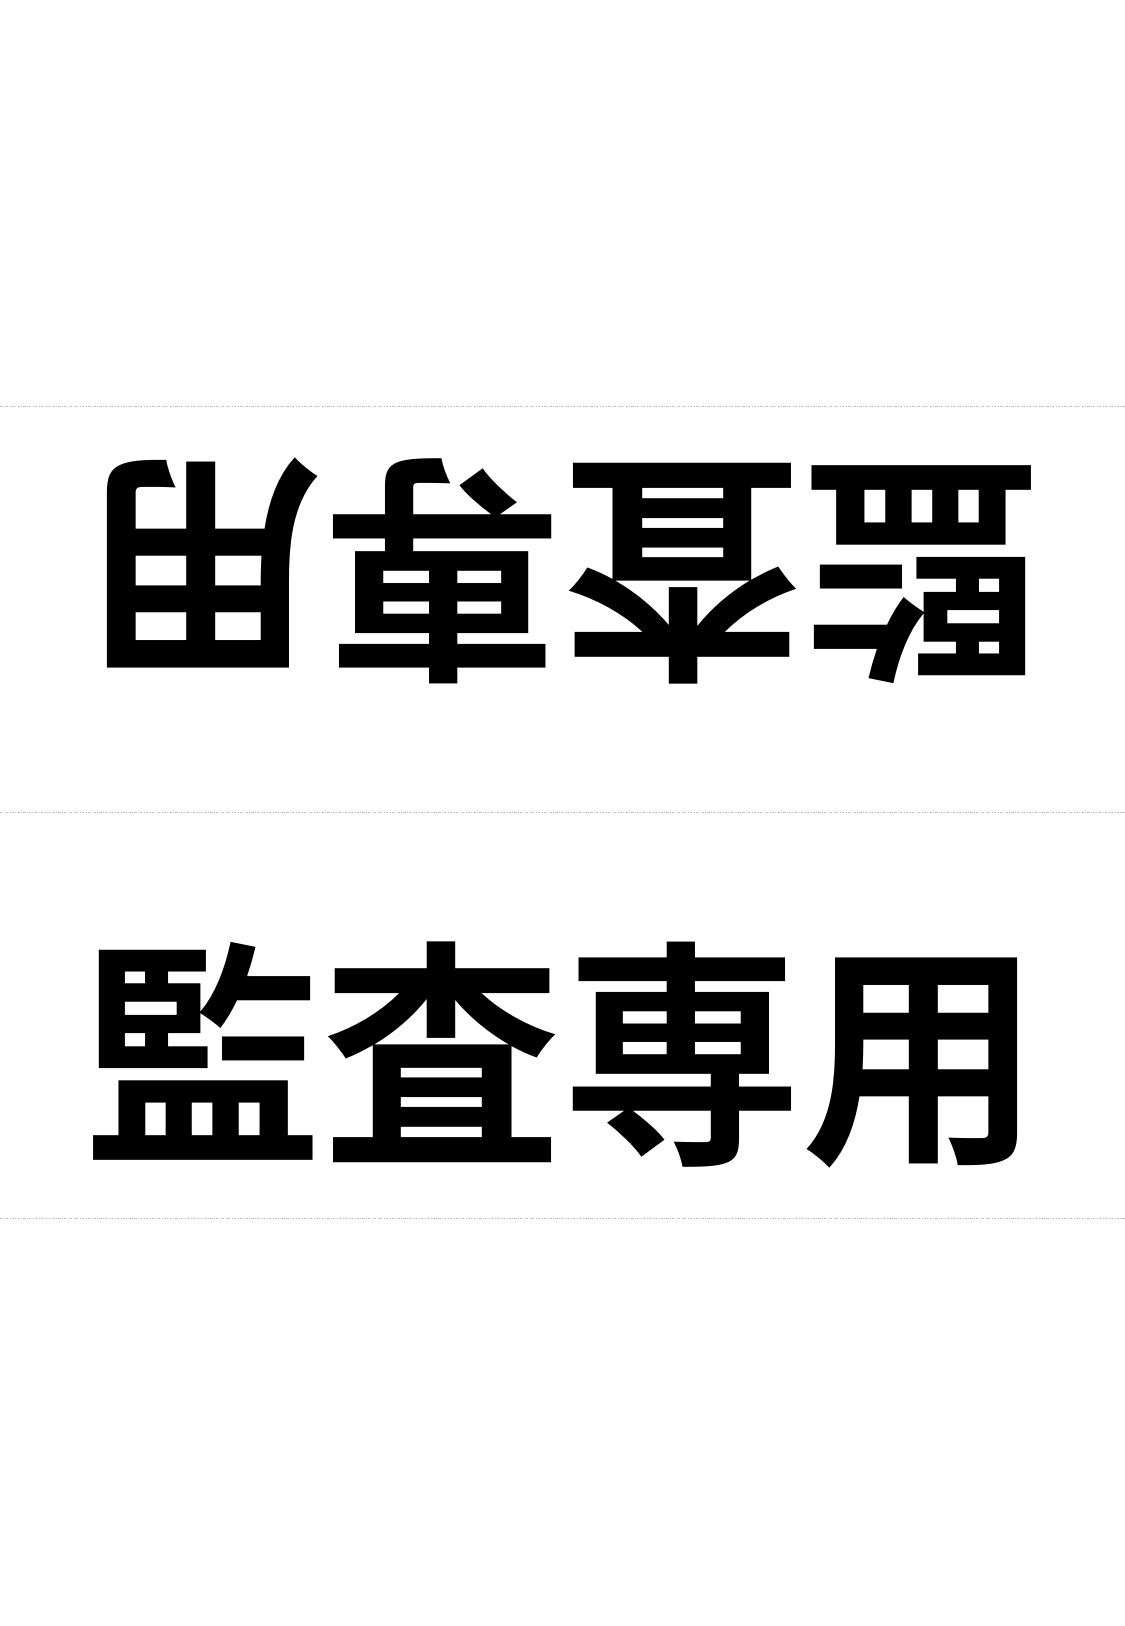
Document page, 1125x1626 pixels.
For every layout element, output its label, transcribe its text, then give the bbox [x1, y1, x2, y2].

text_box 監査専用 [68, 898, 1057, 1201]
text_box 監査専用 [68, 425, 1057, 728]
